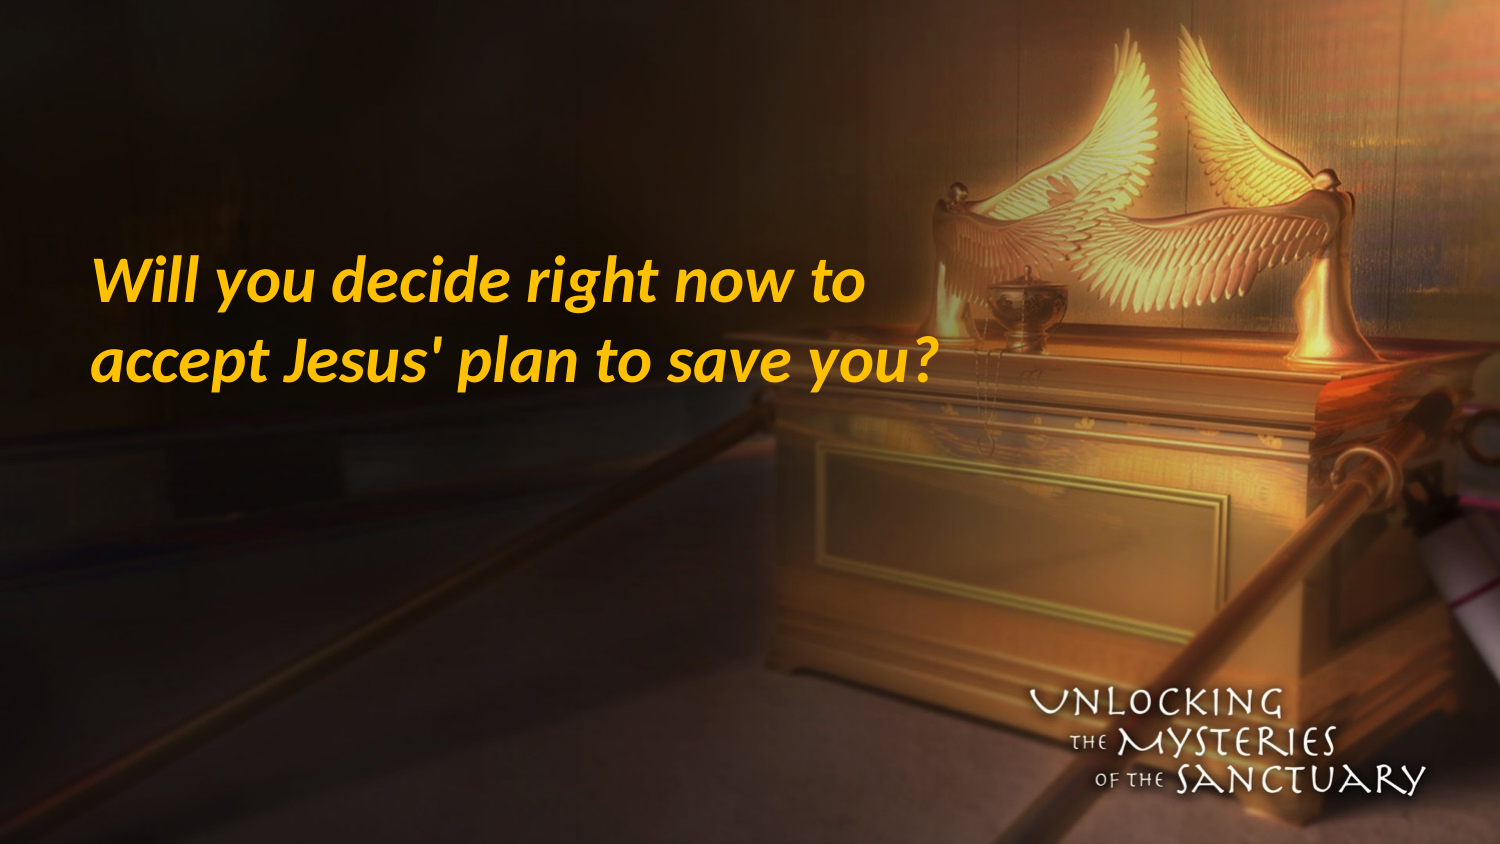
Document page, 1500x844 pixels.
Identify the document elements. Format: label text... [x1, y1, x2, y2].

list Will you decide right now to accept Jesus' plan to save you? [75, 134, 977, 754]
picture [0, 0, 1500, 844]
